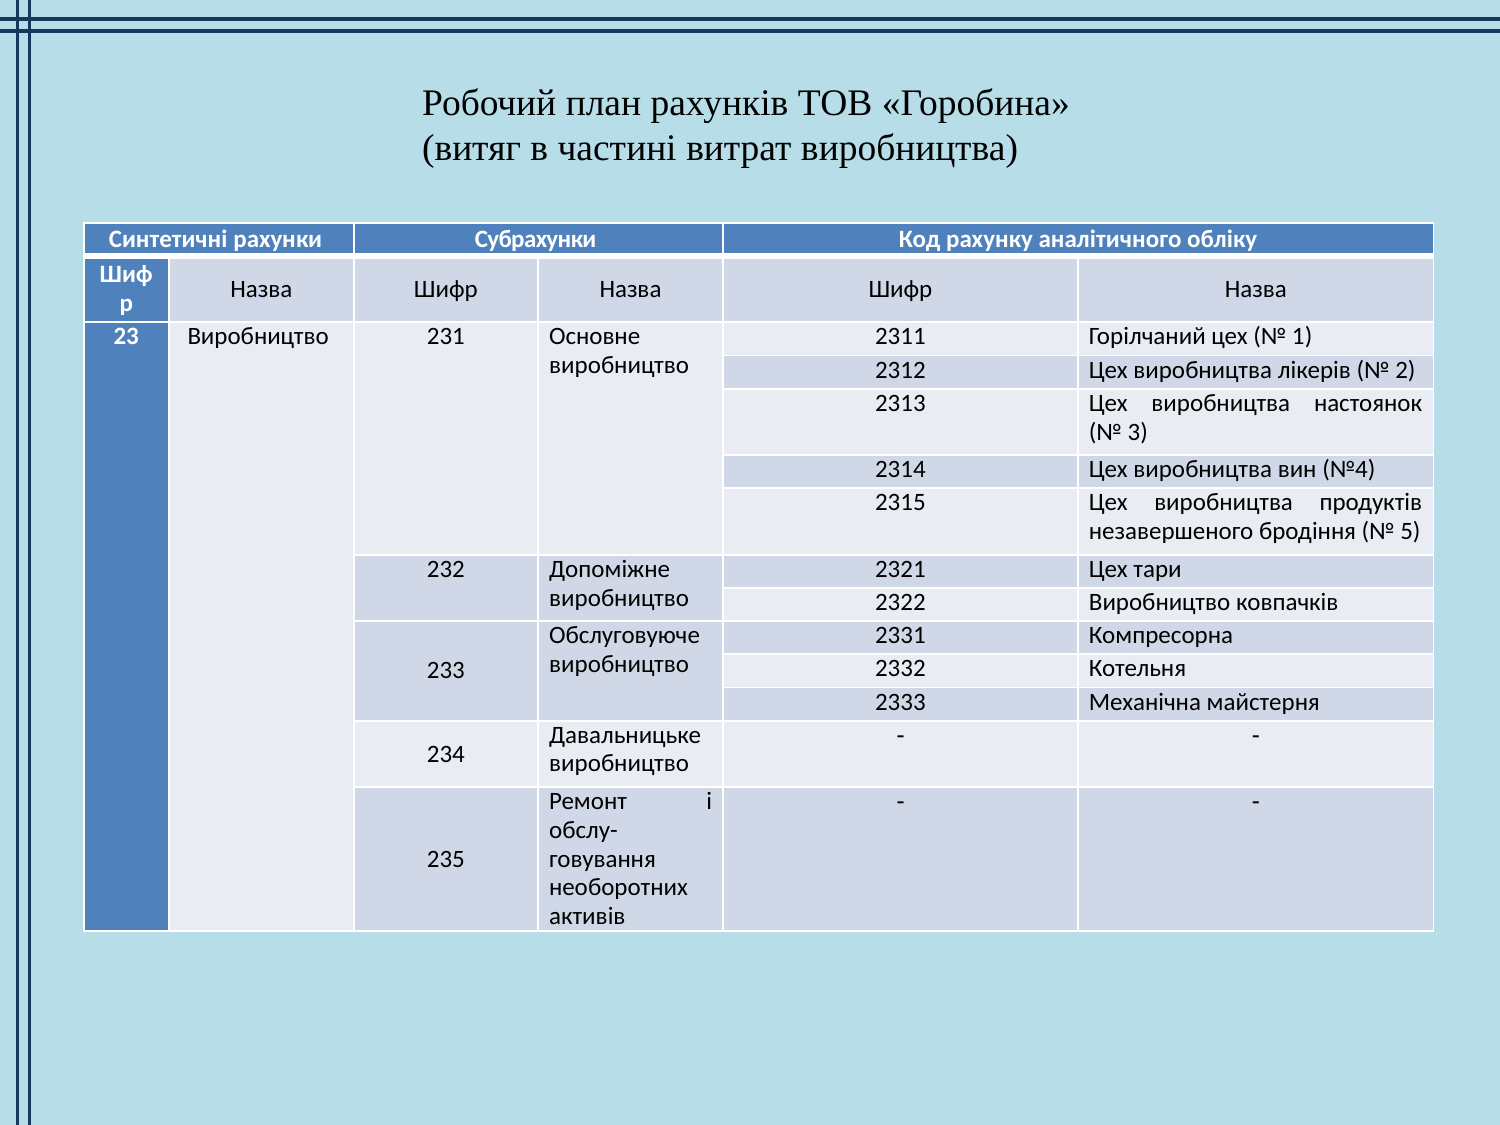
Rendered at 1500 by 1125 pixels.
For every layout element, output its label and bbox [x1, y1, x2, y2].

text_box [0, 0, 1500, 1125]
